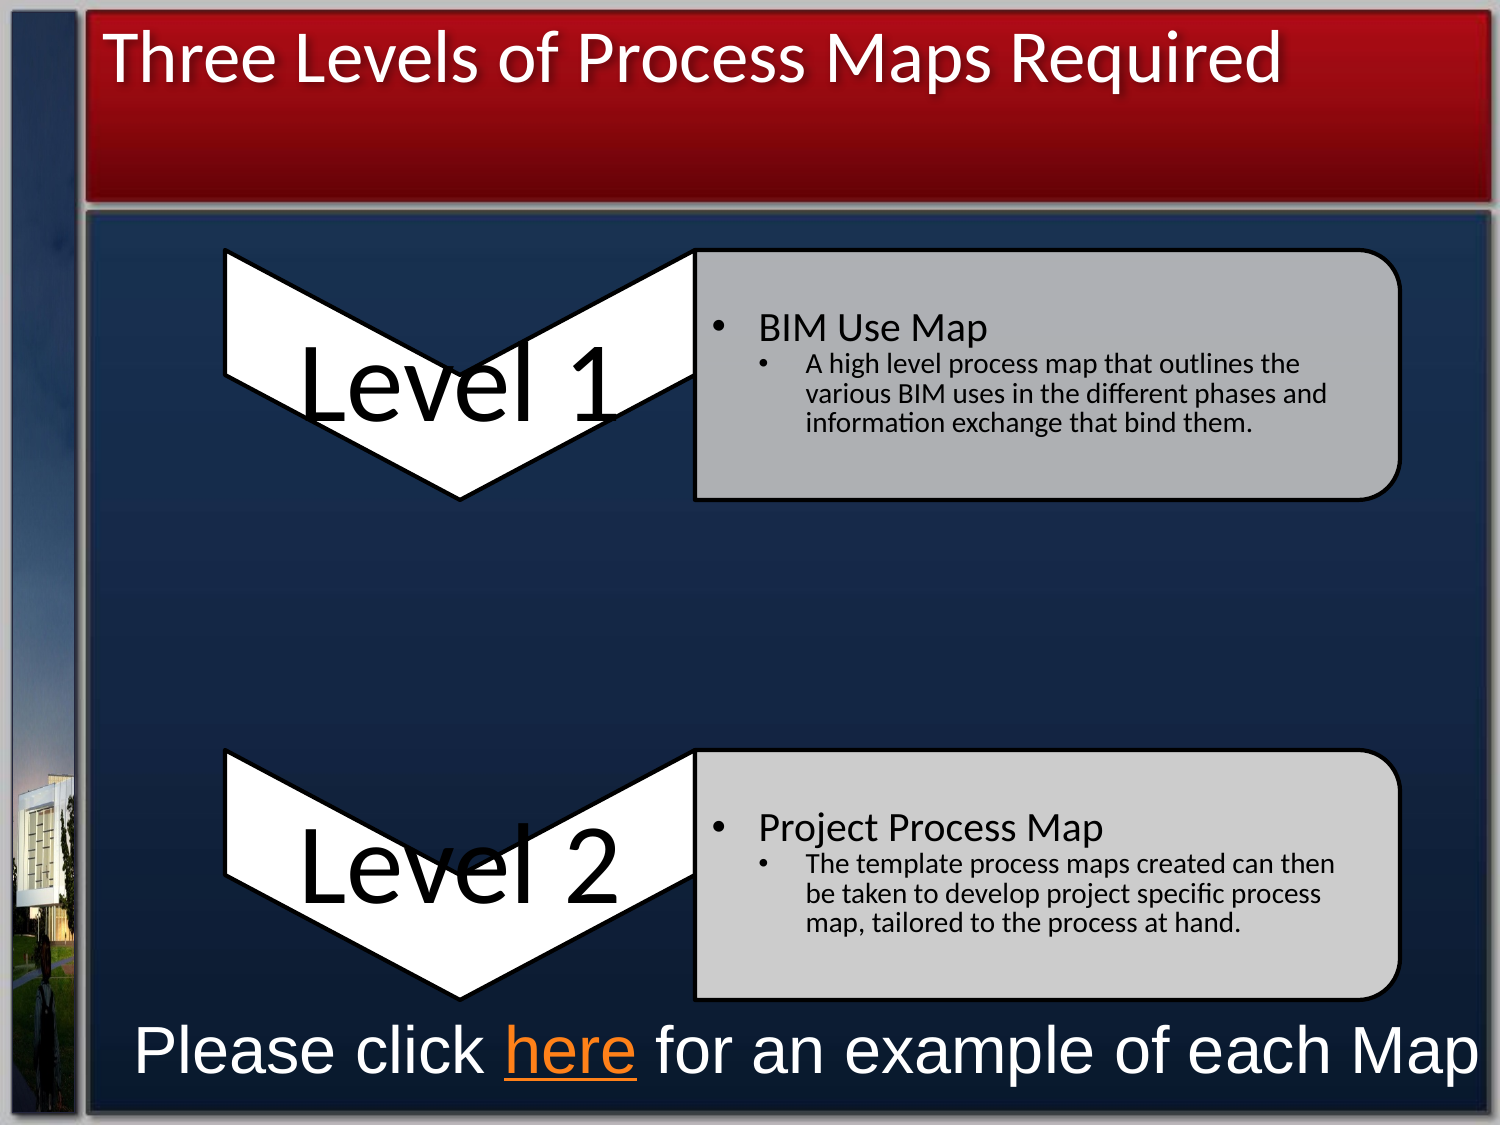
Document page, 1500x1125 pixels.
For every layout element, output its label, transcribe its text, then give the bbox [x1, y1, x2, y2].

text_box Please click here for an example of each Map [118, 999, 1497, 1095]
picture [0, 0, 1500, 1125]
text_box Three Levels of Process Maps Required [87, 0, 1475, 105]
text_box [224, 249, 1401, 1001]
